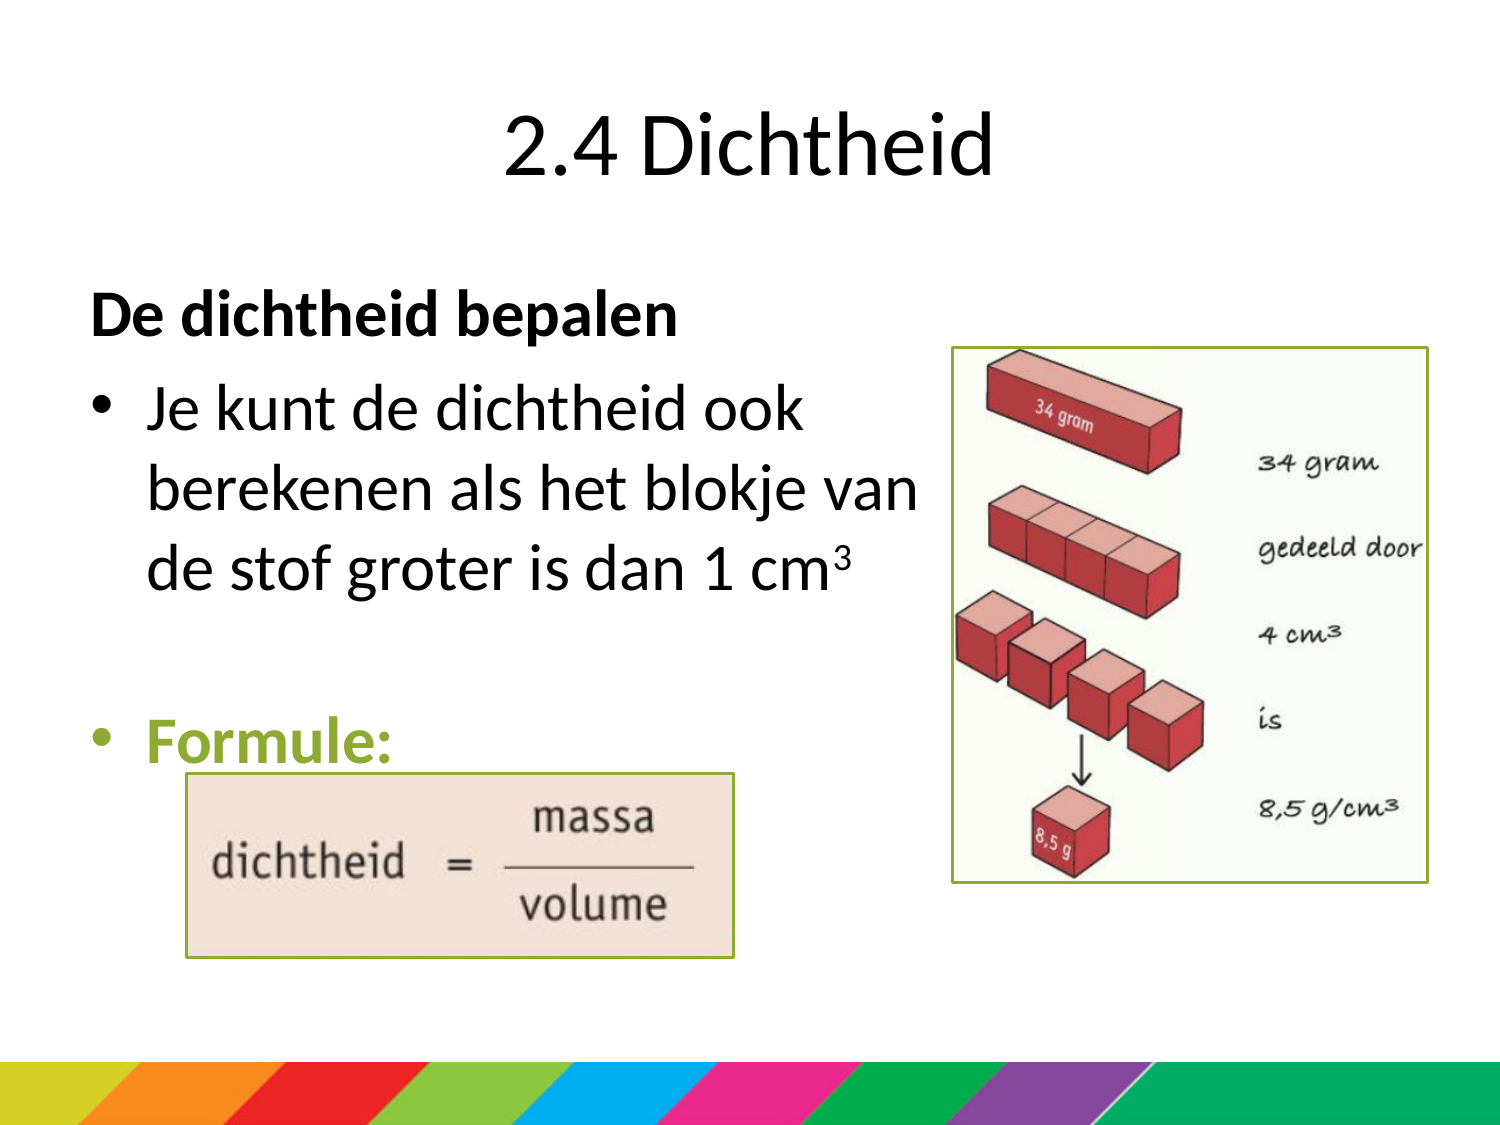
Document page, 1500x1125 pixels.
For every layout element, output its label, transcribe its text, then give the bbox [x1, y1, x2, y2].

picture [656, 1062, 1500, 1125]
picture [187, 774, 732, 957]
title 2.4 Dichtheid [75, 45, 1425, 233]
list De dichtheid bepalen Je kunt de dichtheid ook berekenen als het blokje van de stof groter is dan 1 cm3 Formule: [75, 262, 1425, 1005]
picture [953, 348, 1426, 882]
picture [0, 1062, 574, 1125]
